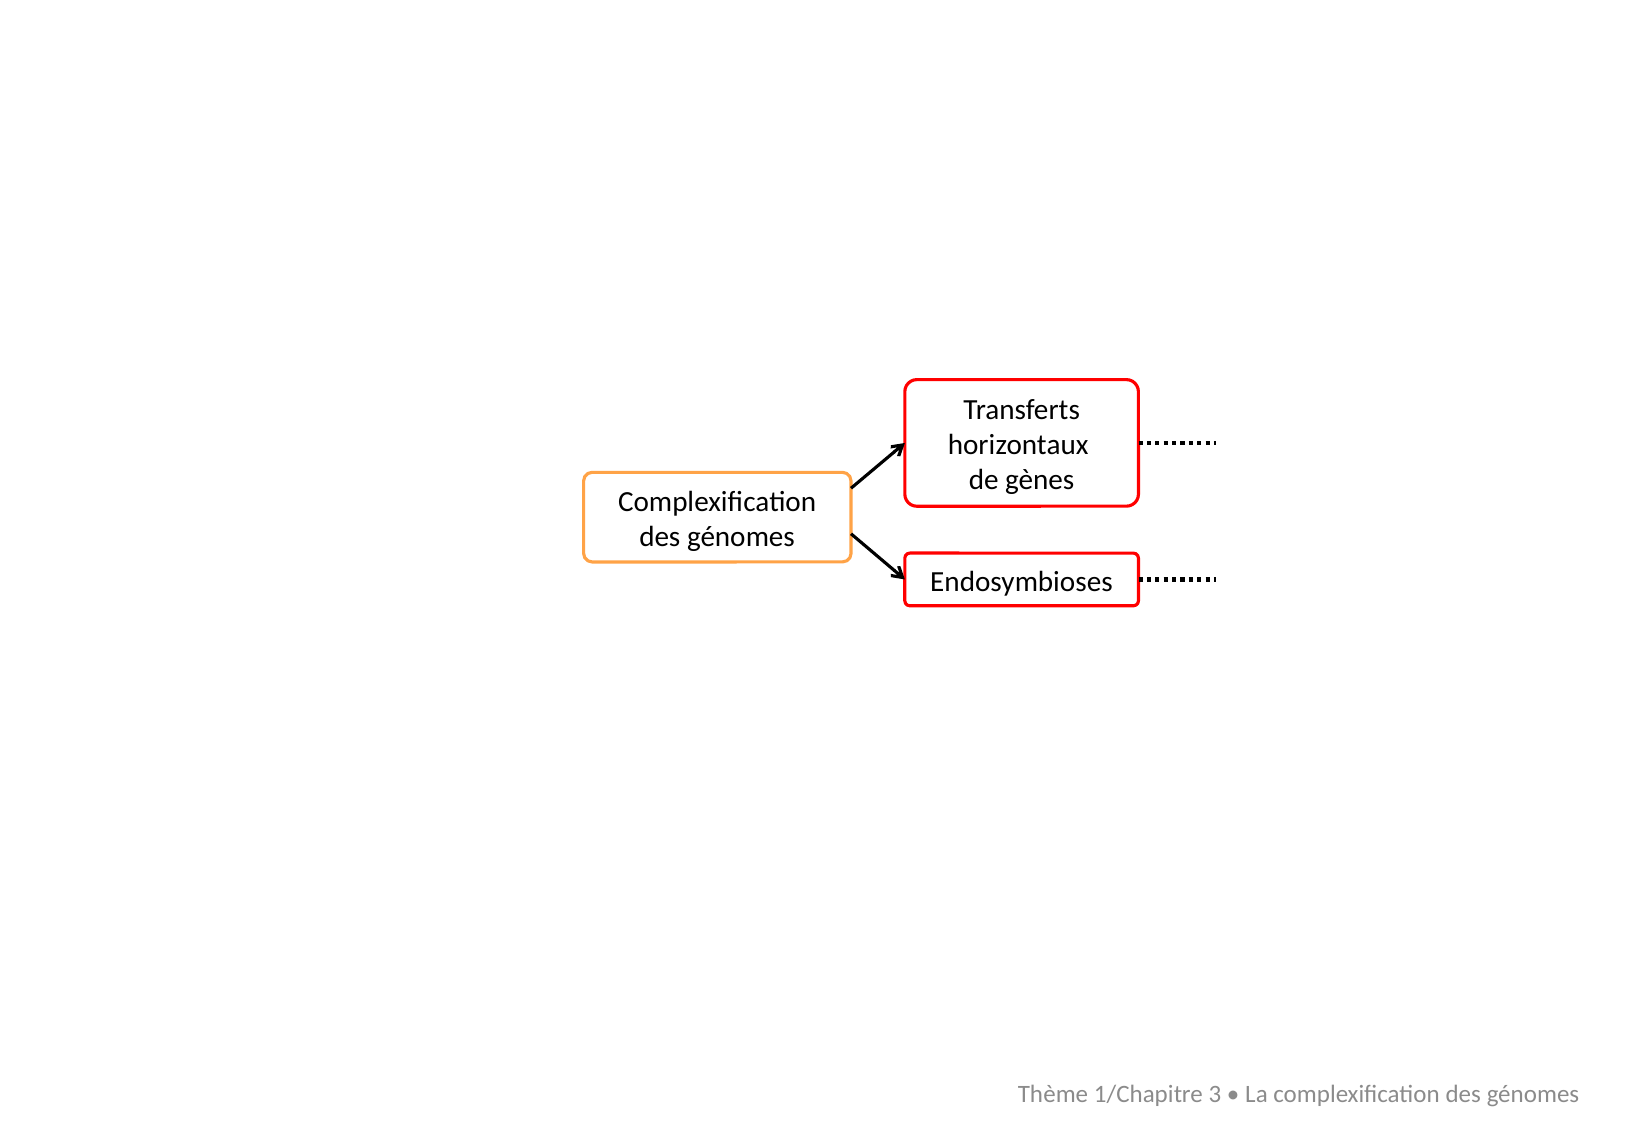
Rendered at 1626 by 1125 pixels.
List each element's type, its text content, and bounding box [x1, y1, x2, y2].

text_box Endosymbioses [904, 553, 1139, 606]
text_box Transferts horizontaux de gènes [904, 379, 1139, 507]
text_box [851, 533, 905, 580]
text_box Complexification des génomes [583, 472, 852, 562]
footer Thème 1/Chapitre 3 • La complexification des génomes [0, 1071, 1625, 1125]
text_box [851, 442, 905, 489]
